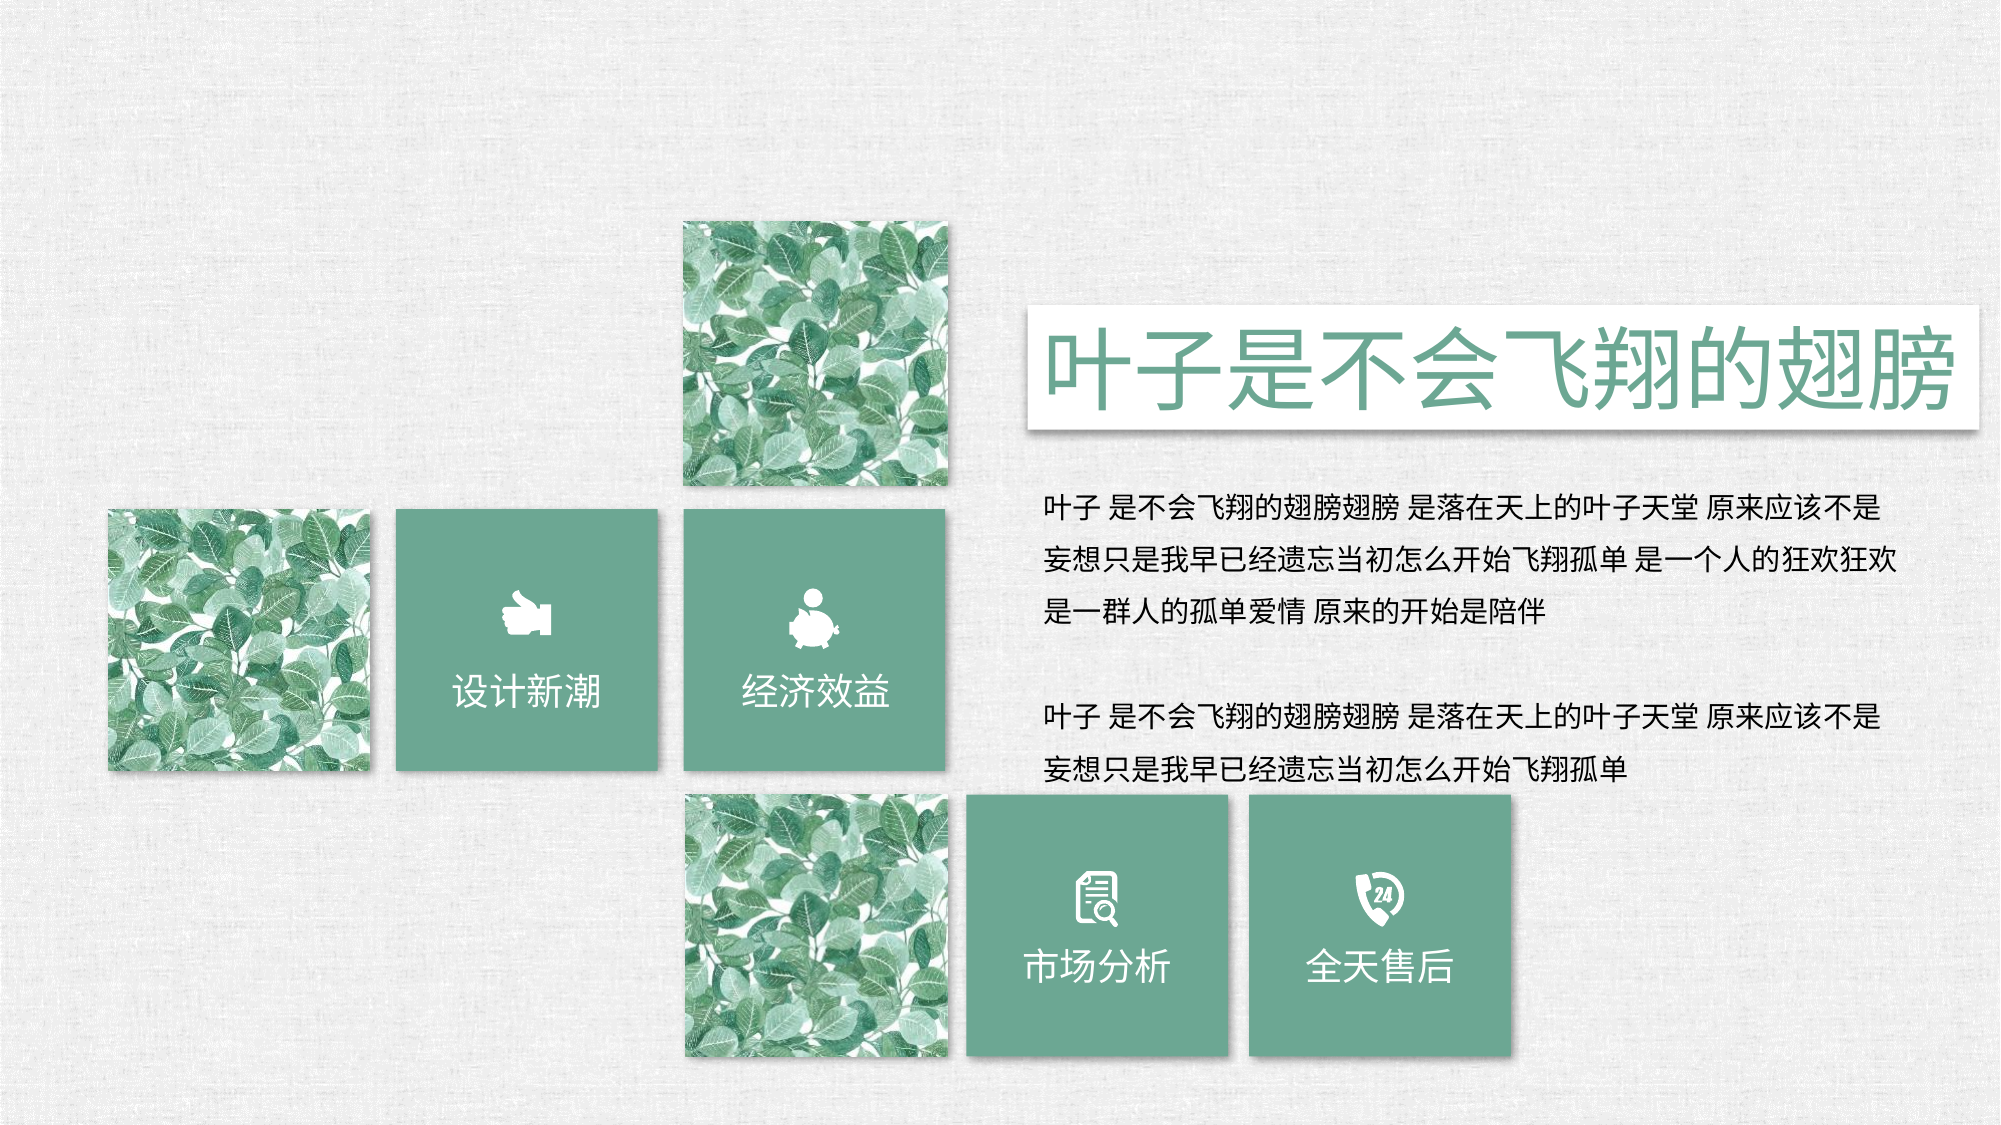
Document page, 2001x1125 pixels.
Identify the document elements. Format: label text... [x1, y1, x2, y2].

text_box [395, 509, 658, 771]
picture [0, 0, 2001, 1125]
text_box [1249, 794, 1511, 1057]
text_box 叶子是不会飞翔的翅膀 [1027, 304, 1980, 430]
text_box 叶子 是不会飞翔的翅膀翅膀 是落在天上的叶子天堂 原来应该不是妄想只是我早已经遗忘当初怎么开始飞翔孤单 是一个人的狂欢狂欢 是一群人的孤单爱情 原来的开始是陪伴 叶子 是不会飞翔的翅膀翅膀 是落在天上的叶子天堂 原来应该不是妄想只是我早已经遗忘当初怎么开始飞翔孤单 [1028, 463, 1915, 794]
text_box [683, 509, 946, 771]
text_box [966, 794, 1229, 1057]
